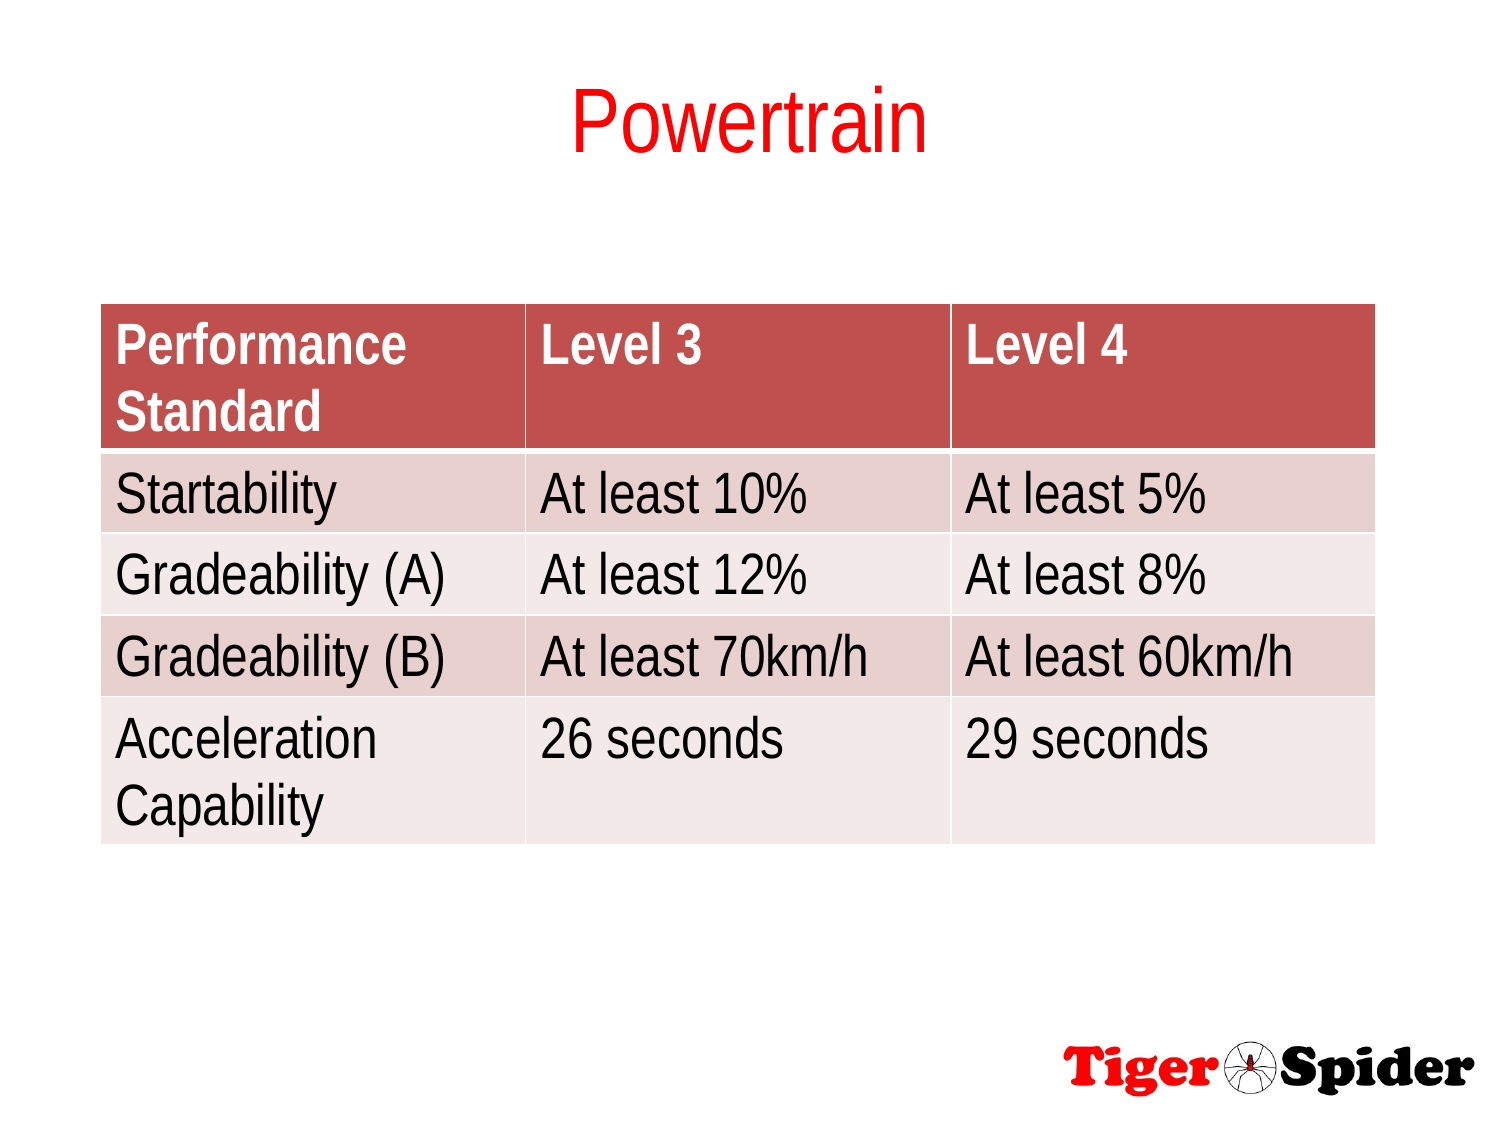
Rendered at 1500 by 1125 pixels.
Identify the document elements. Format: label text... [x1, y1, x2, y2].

table_header Level 3 [526, 304, 950, 448]
table_cell At least 8% [952, 534, 1375, 614]
title Powertrain [0, 0, 1500, 233]
table_cell At least 5% [952, 454, 1375, 532]
table_cell Startability [101, 454, 525, 532]
picture [1033, 1023, 1500, 1102]
table_cell 29 seconds [952, 697, 1375, 844]
table_header Performance Standard [101, 304, 525, 448]
table_cell At least 60km/h [952, 616, 1375, 696]
table_cell Gradeability (B) [101, 616, 525, 696]
table_cell At least 10% [526, 454, 950, 532]
table_cell 26 seconds [526, 697, 950, 844]
table_cell At least 70km/h [526, 616, 950, 696]
table_cell At least 12% [526, 534, 950, 614]
table_header Level 4 [952, 304, 1375, 448]
table_cell Gradeability (A) [101, 534, 525, 614]
table_cell Acceleration Capability [101, 697, 525, 844]
